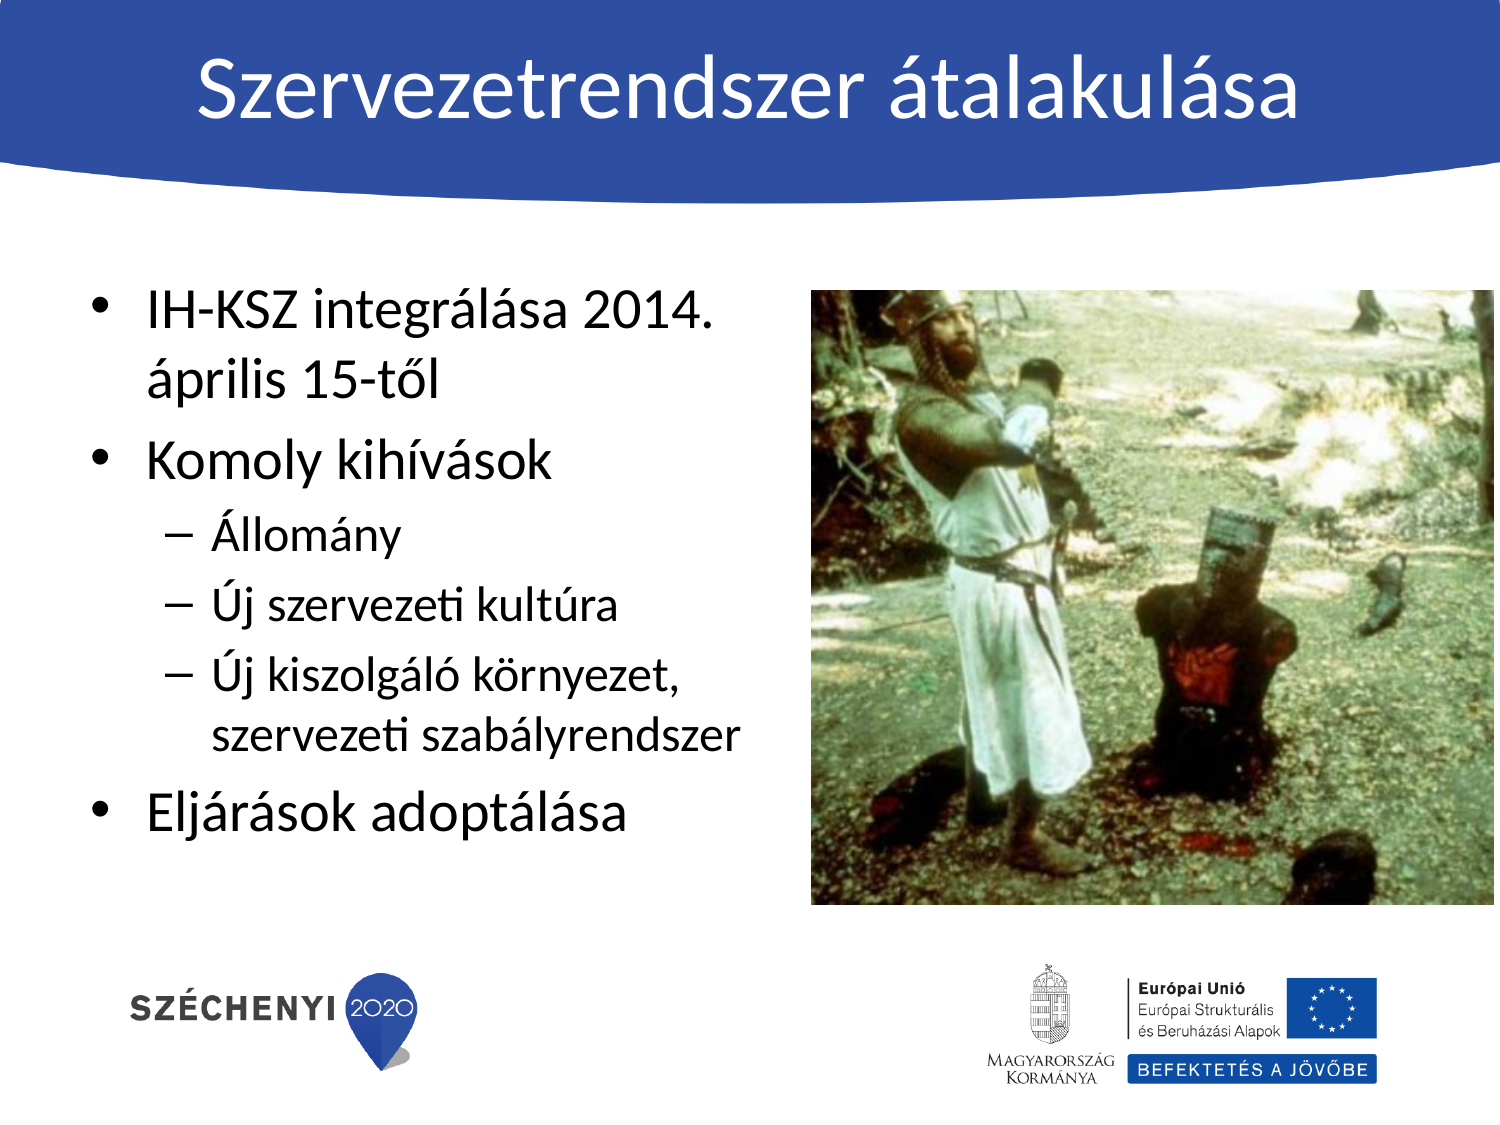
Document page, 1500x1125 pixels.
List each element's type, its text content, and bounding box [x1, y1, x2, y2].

picture [0, 0, 1500, 1125]
title Szervezetrendszer átalakulása [75, 30, 1425, 161]
list IH-KSZ integrálása 2014. április 15-től Komoly kihívások Állomány Új szervezeti kultúra Új kiszolgáló környezet, szervezeti szabályrendszer Eljárások adoptálása [75, 262, 825, 938]
